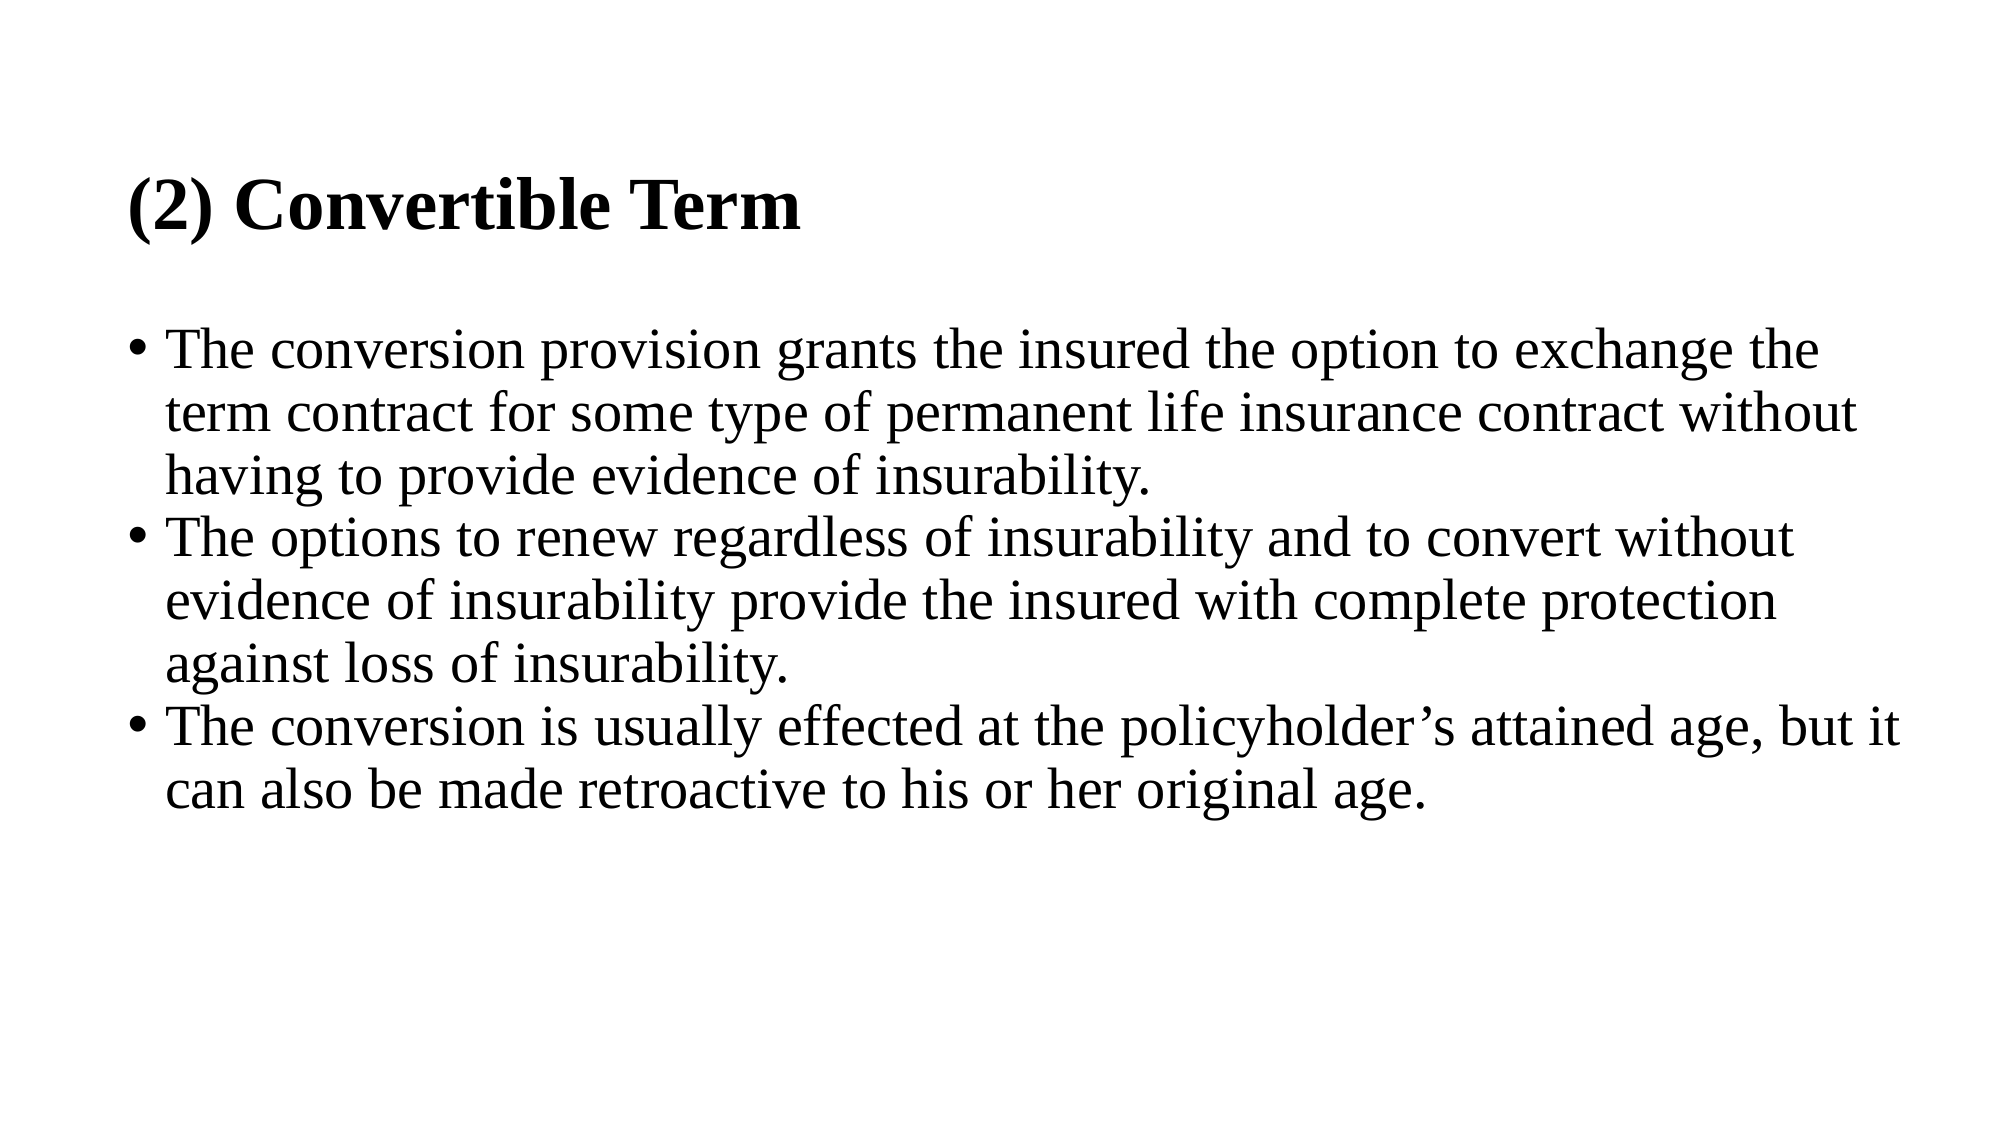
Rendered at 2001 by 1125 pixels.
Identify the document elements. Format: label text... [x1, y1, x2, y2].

list The conversion provision grants the insured the option to exchange the term contract for some type of permanent life insurance contract without having to provide evidence of insurability. The options to renew regardless of insurability and to convert without evidence of insurability provide the insured with complete protection against loss of insurability. The conversion is usually effected at the policyholder’s attained age, but it can also be made retroactive to his or her original age. [112, 310, 1933, 966]
title (2) Convertible Term [112, 149, 1913, 262]
